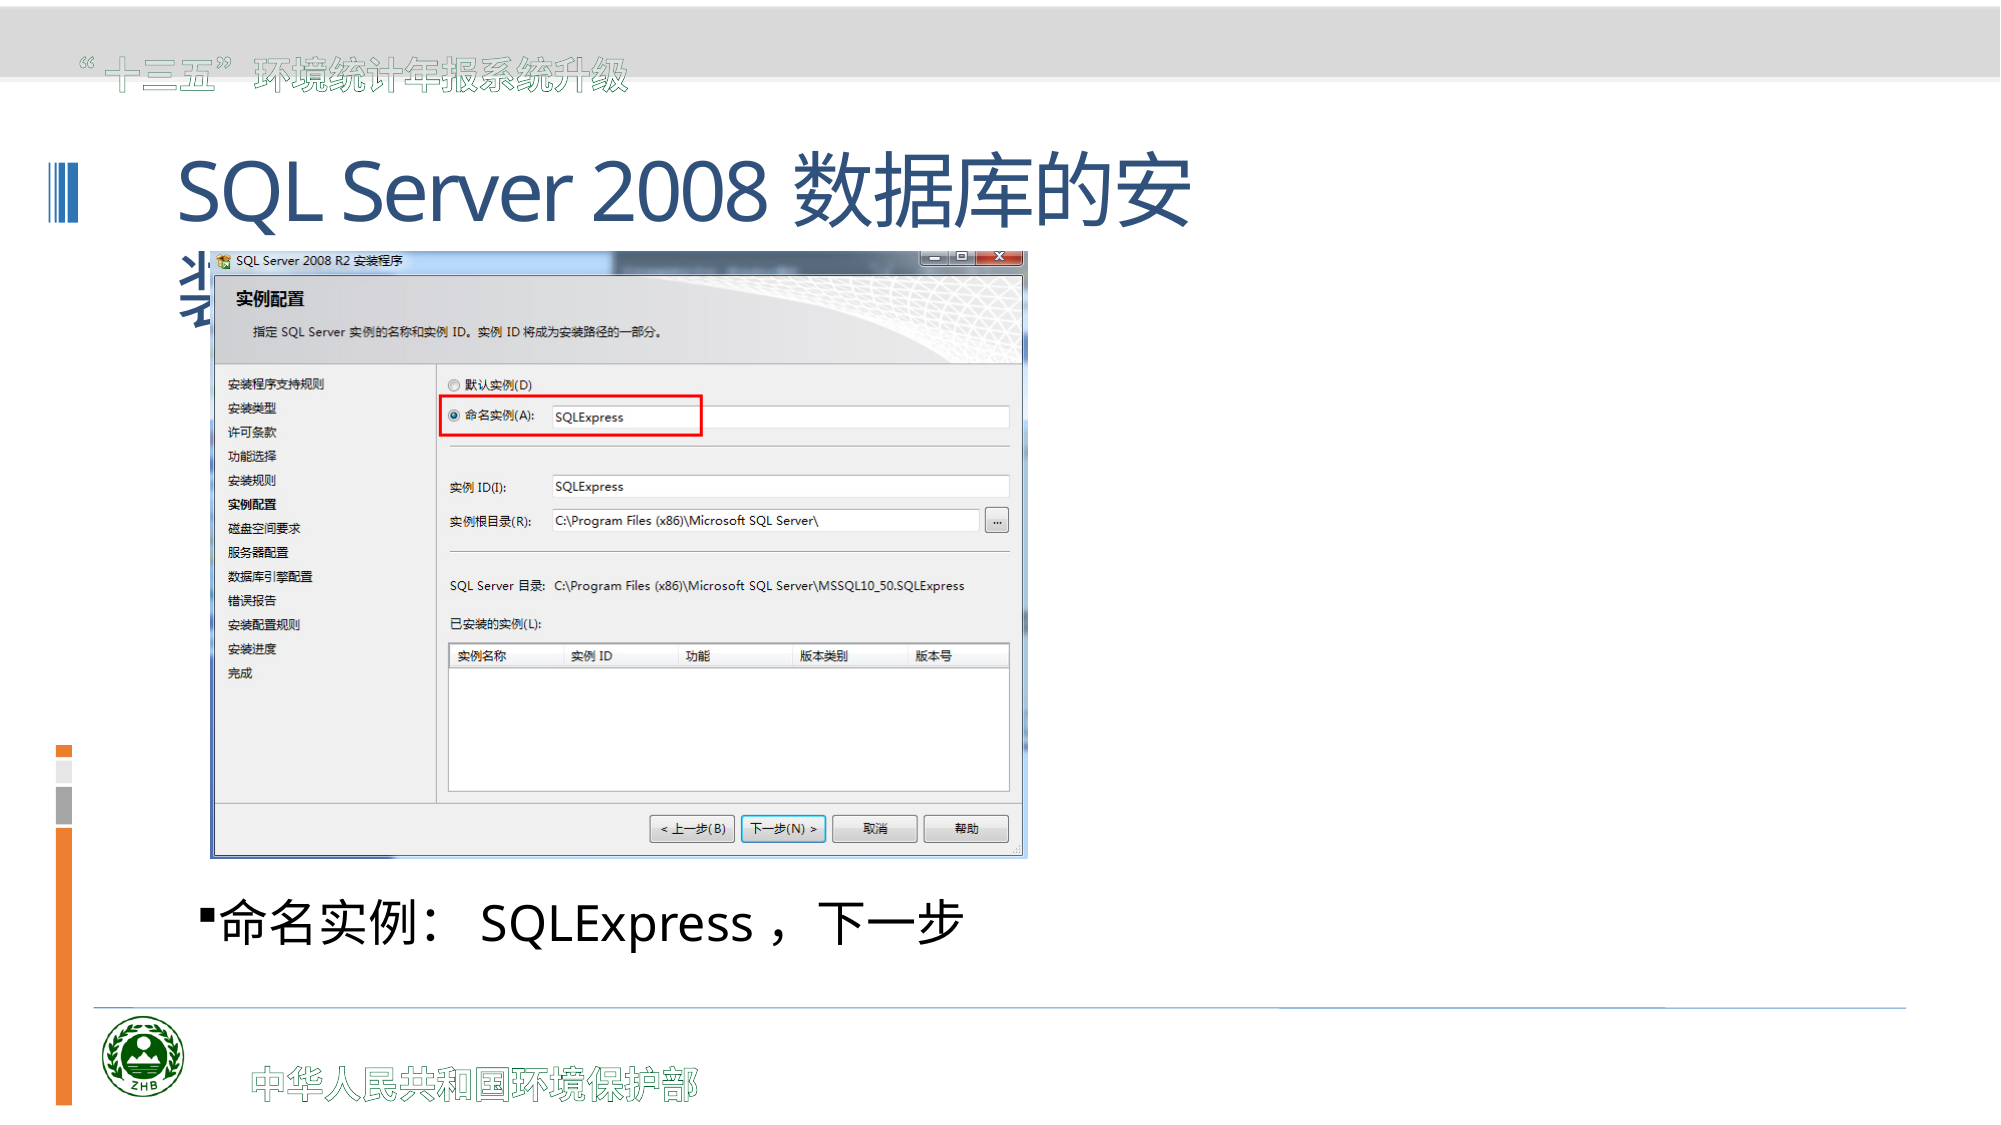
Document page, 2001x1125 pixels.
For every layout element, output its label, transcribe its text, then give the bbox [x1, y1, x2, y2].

text_box 命名实例：SQLExpress，下一步 [181, 884, 1749, 959]
picture [93, 1007, 188, 1106]
picture [210, 251, 1028, 859]
text_box SQL Server 2008数据库的安装 [162, 130, 1222, 260]
